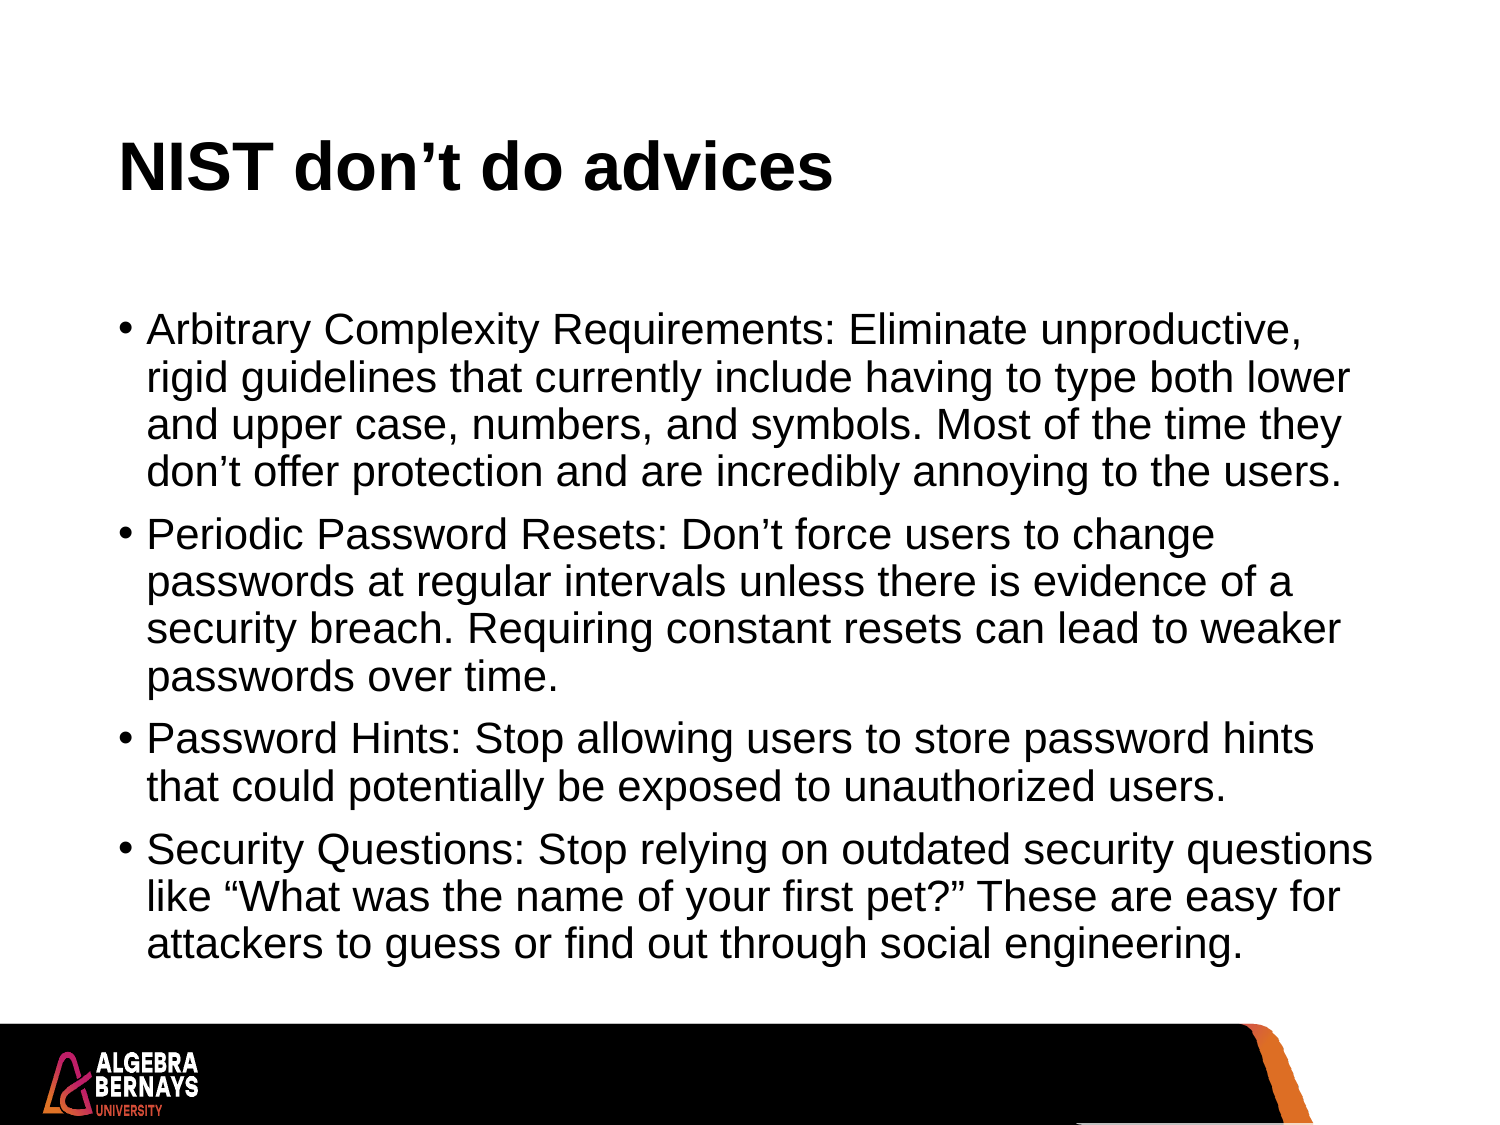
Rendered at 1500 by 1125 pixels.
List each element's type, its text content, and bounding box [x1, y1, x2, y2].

picture [0, 1023, 1468, 1125]
title NIST don’t do advices [103, 59, 1397, 278]
list Arbitrary Complexity Requirements: Eliminate unproductive, rigid guidelines that currently include having to type both lower and upper case, numbers, and symbols. Most of the time they don’t offer protection and are incredibly annoying to the users. Periodic Password Resets: Don’t force users to change passwords at regular intervals unless there is evidence of a security breach. Requiring constant resets can lead to weaker passwords over time. Password Hints: Stop allowing users to store password hints that could potentially be exposed to unauthorized users. Security Questions: Stop relying on outdated security questions like “What was the name of your first pet?” These are easy for attackers to guess or find out through social engineering. [103, 299, 1397, 1014]
